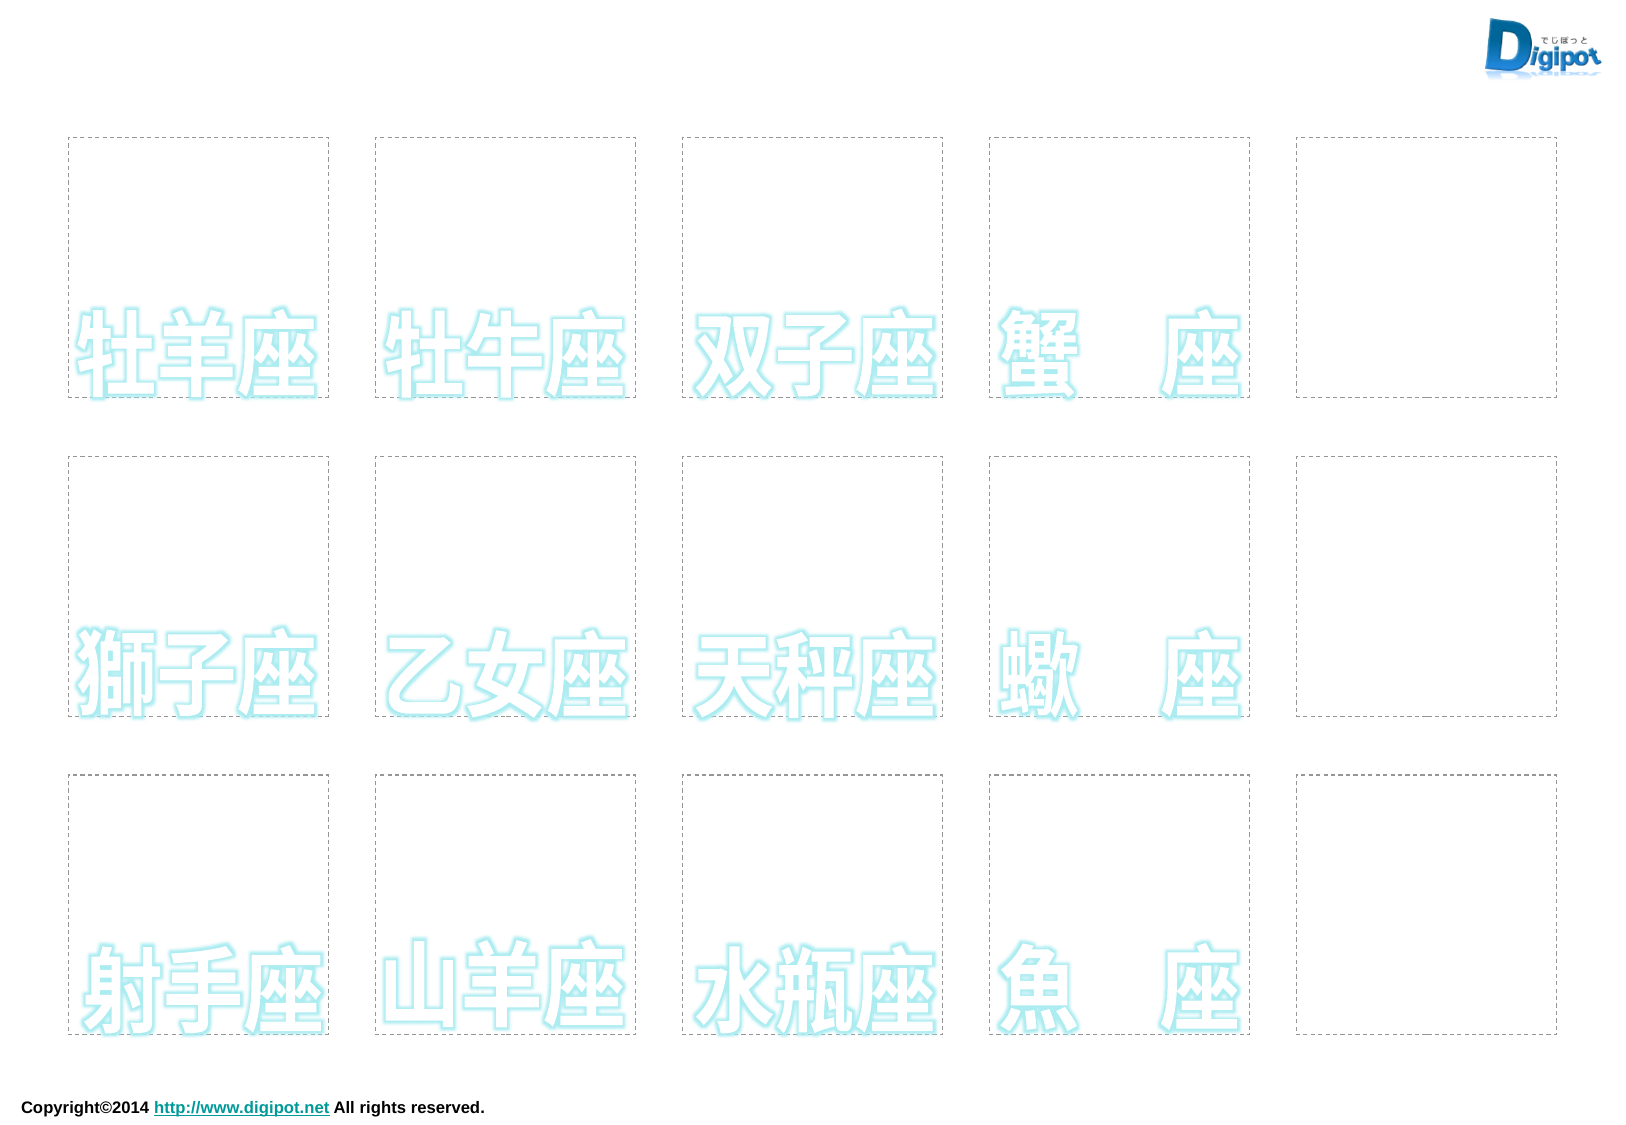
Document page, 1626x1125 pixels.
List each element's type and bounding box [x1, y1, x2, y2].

text_box [68, 157, 324, 398]
text_box [369, 490, 638, 719]
text_box [75, 824, 330, 1034]
text_box [695, 158, 934, 398]
text_box [74, 472, 331, 717]
text_box [986, 500, 1246, 719]
text_box [684, 500, 941, 719]
text_box [990, 170, 1246, 398]
text_box [897, 803, 1335, 1032]
text_box [377, 805, 632, 1028]
text_box [687, 805, 893, 1034]
picture [1485, 18, 1602, 82]
text_box [385, 86, 624, 399]
